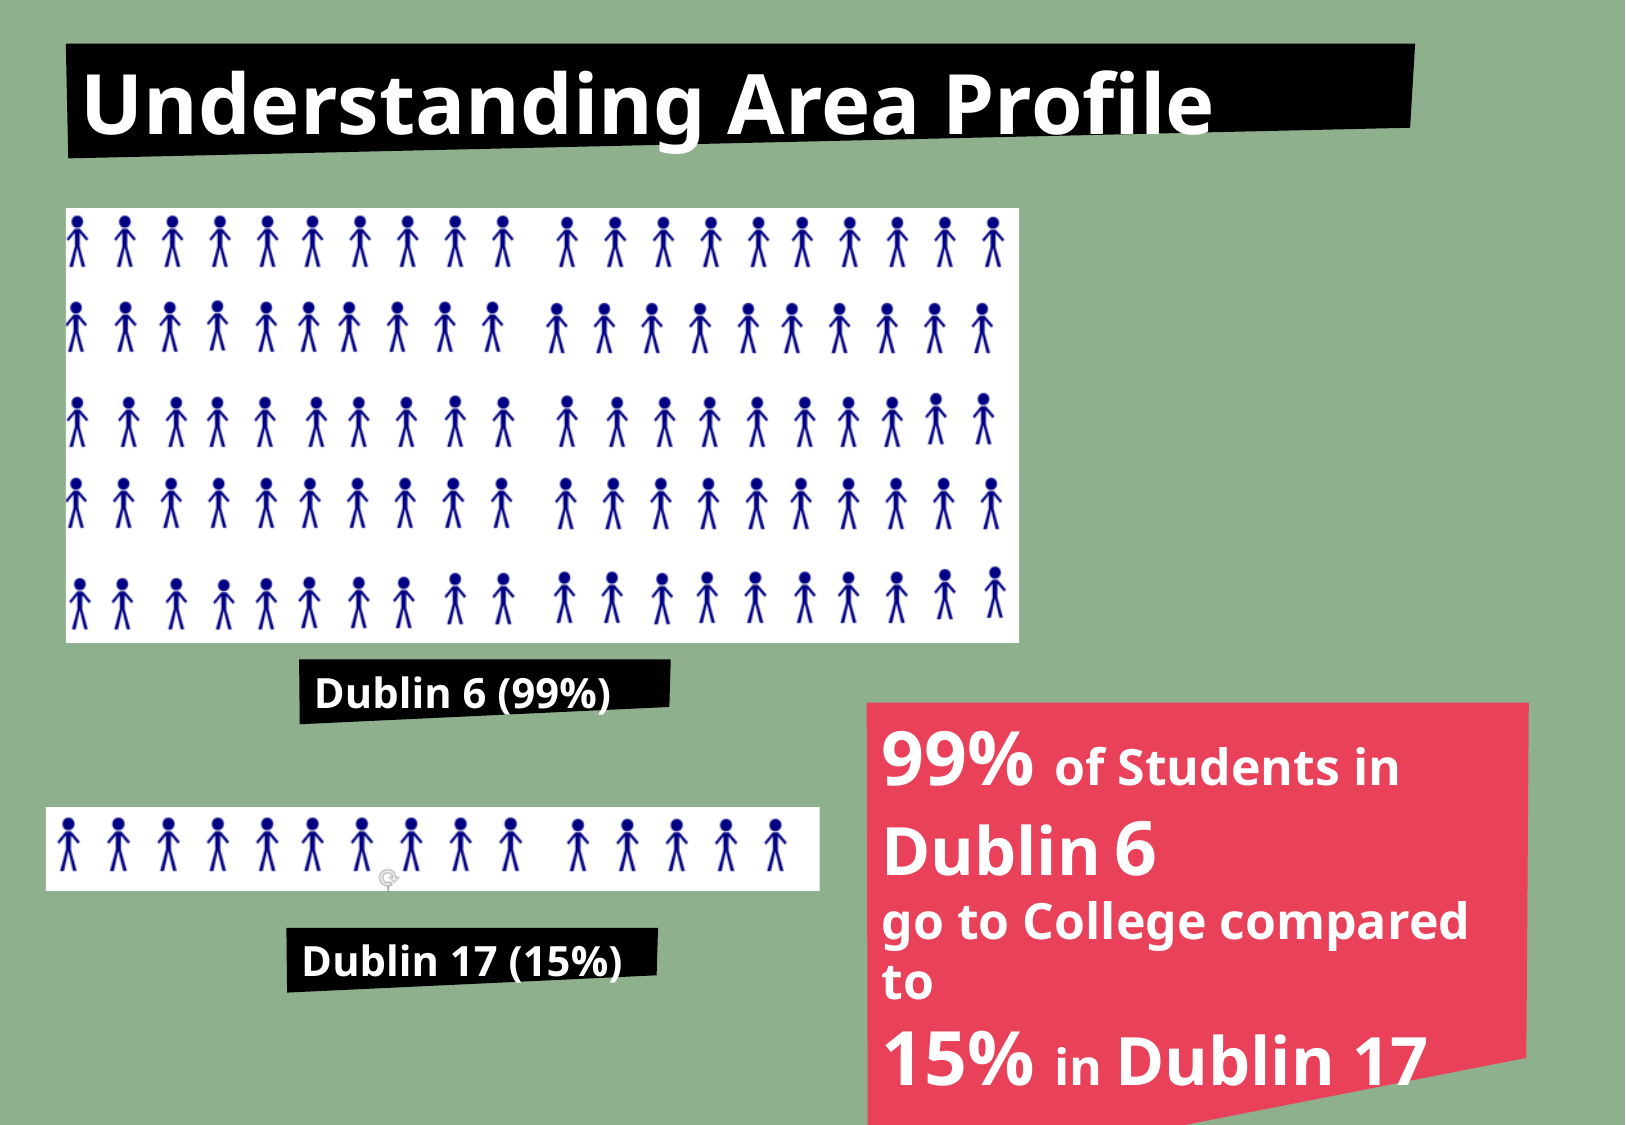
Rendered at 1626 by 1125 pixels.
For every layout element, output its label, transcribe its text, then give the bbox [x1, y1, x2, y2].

text_box 99% of Students in Dublin 6 go to College compared to 15% in Dublin 17 [866, 702, 1529, 1125]
picture [45, 807, 820, 891]
text_box Understanding Area Profile [65, 43, 1416, 159]
text_box Dublin 17 (15%) [286, 927, 659, 993]
picture [65, 207, 1020, 643]
text_box Dublin 6 (99%) [299, 659, 671, 725]
